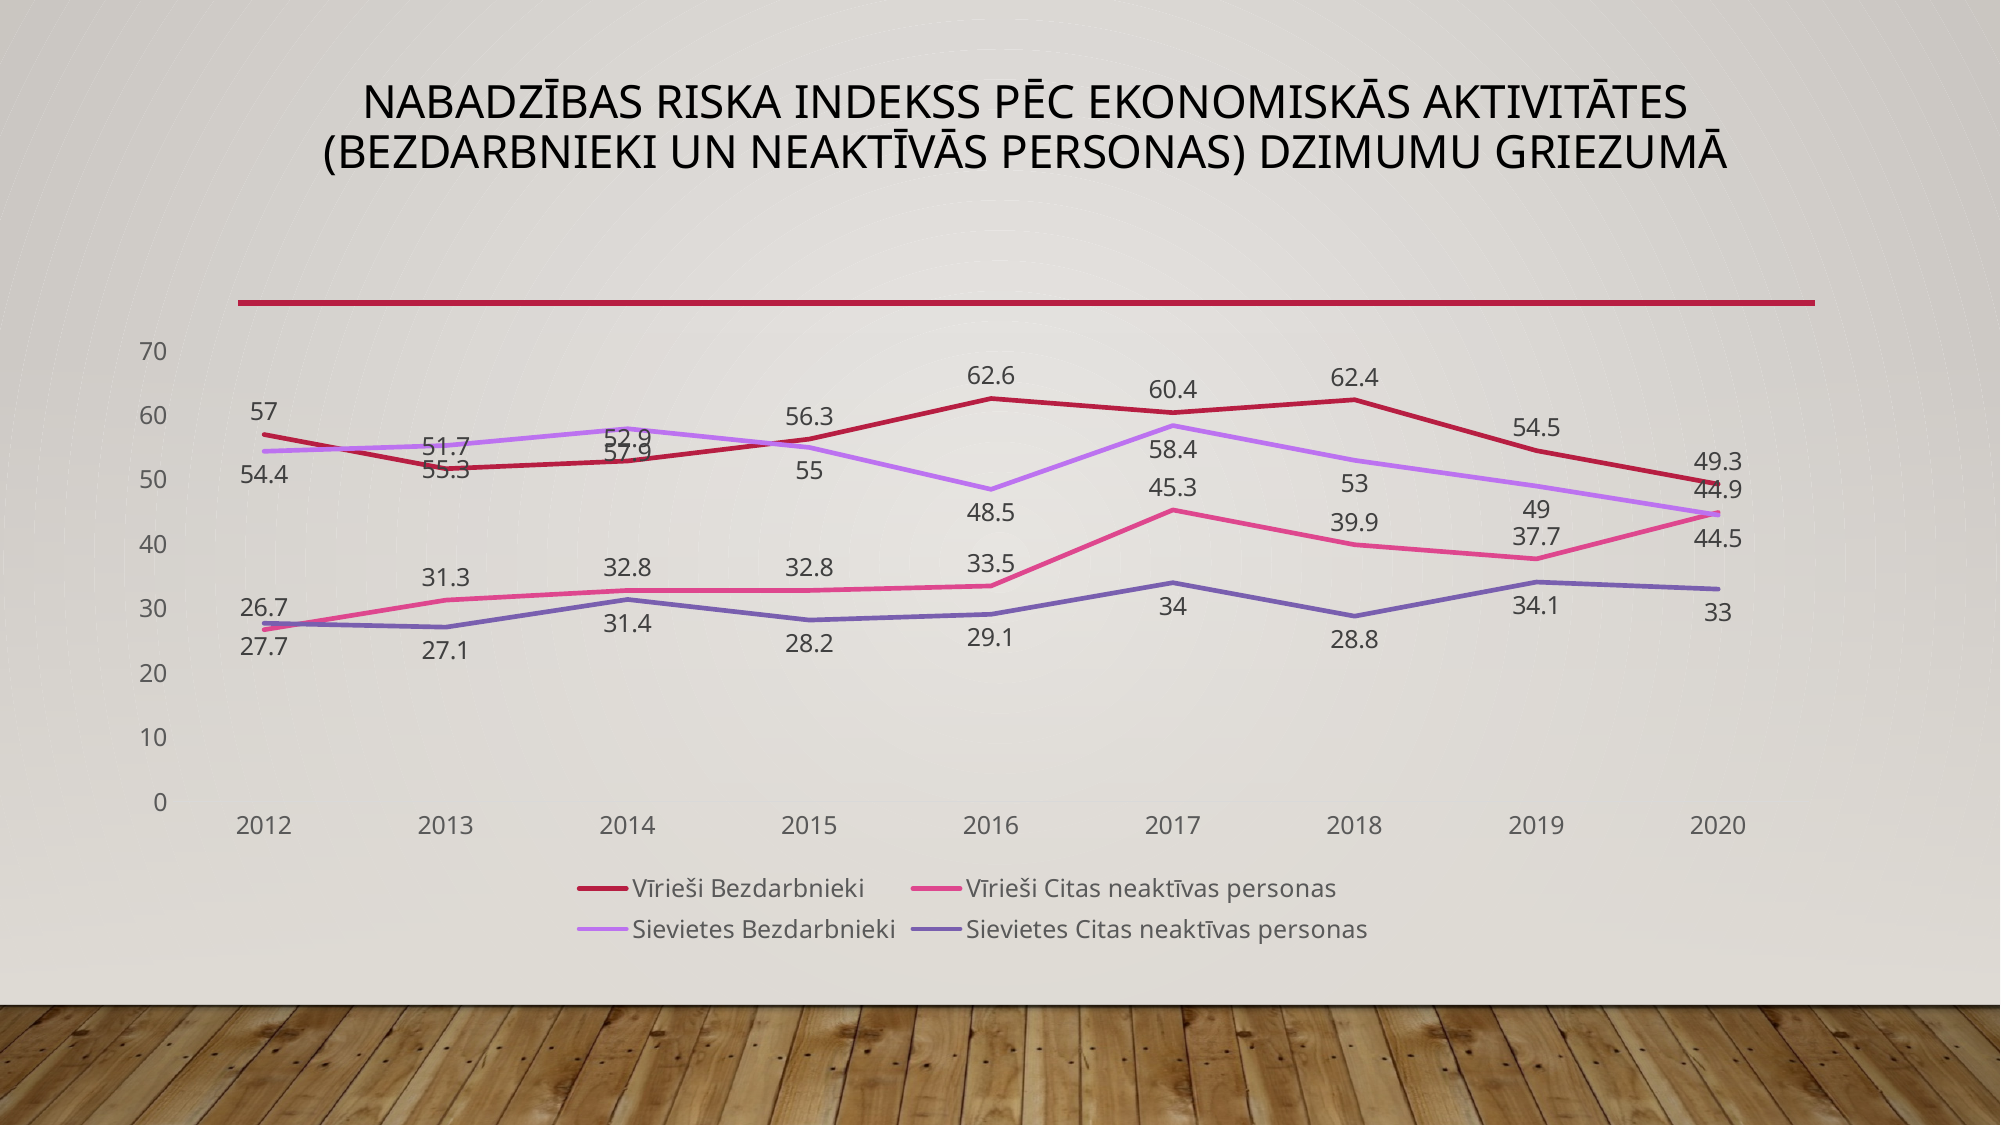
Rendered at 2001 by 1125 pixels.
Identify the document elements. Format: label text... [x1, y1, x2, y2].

title Nabadzības riska indekss pēc ekonomiskās aktivitātes (bezdarbnieki un neaktīvās personas) dzimumu griezumā [238, 71, 1814, 244]
chart [104, 320, 1845, 953]
picture [0, 1005, 2000, 1125]
